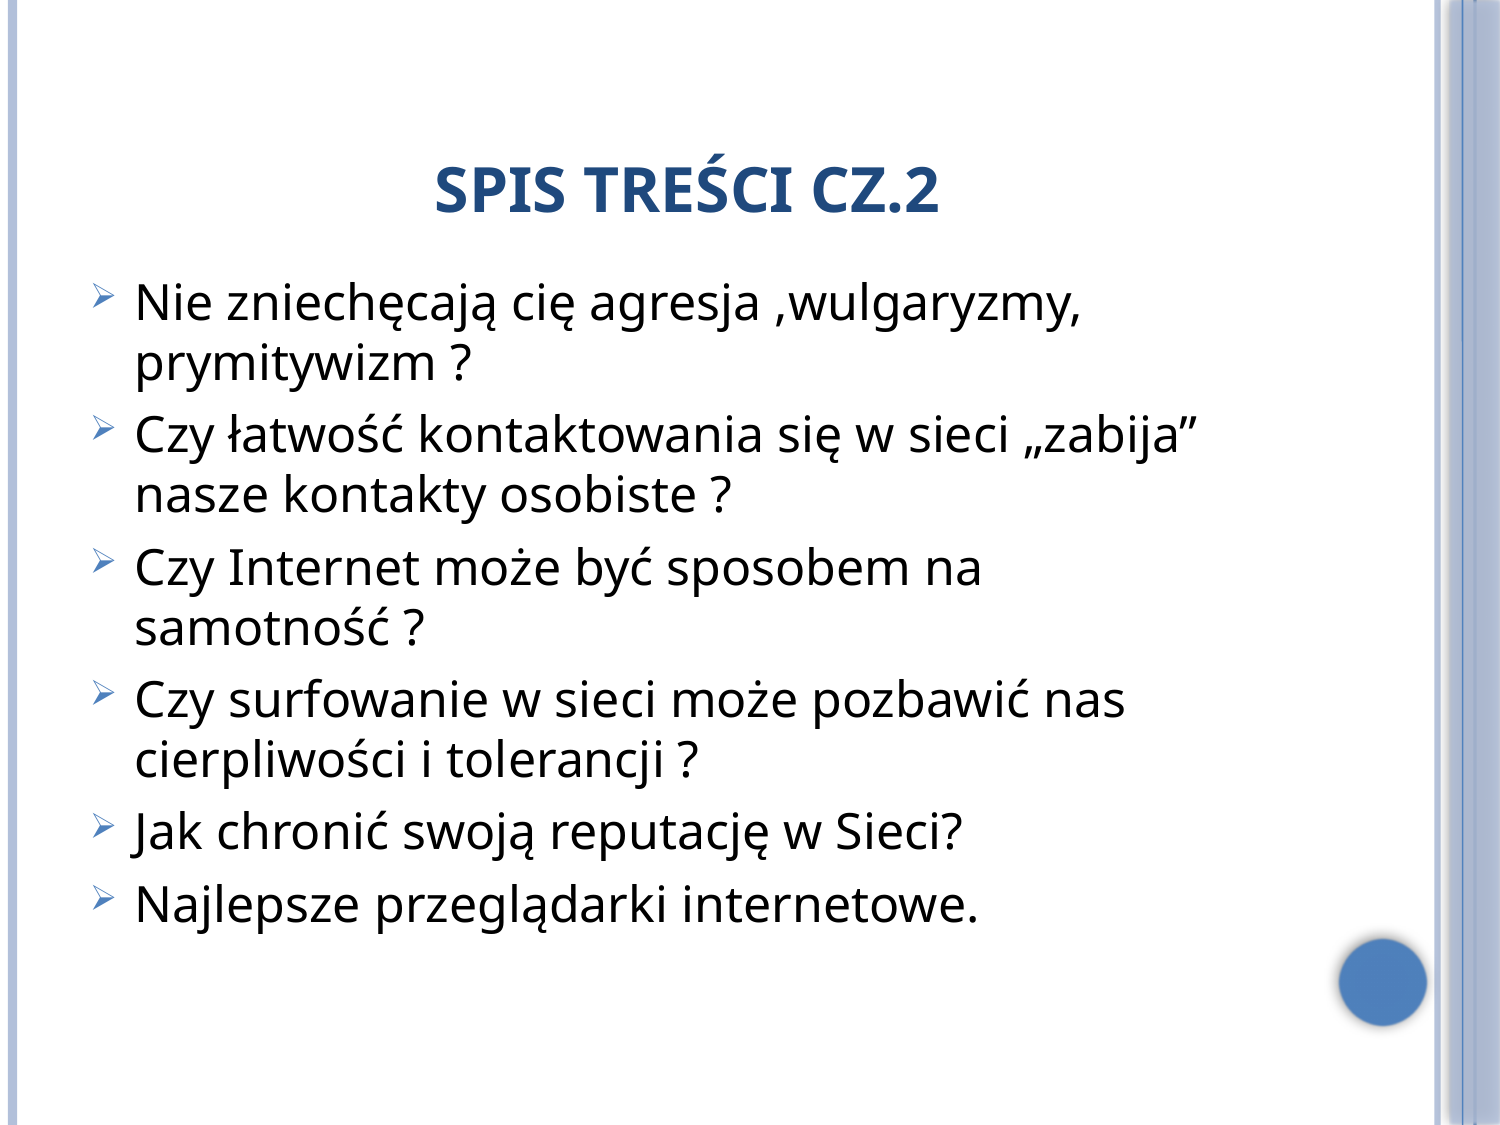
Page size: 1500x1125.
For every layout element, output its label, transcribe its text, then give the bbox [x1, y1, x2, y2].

list Nie zniechęcają cię agresja ,wulgaryzmy, prymitywizm ? Czy łatwość kontaktowania się w sieci „zabija” nasze kontakty osobiste ? Czy Internet może być sposobem na samotność ? Czy surfowanie w sieci może pozbawić nas cierpliwości i tolerancji ? Jak chronić swoją reputację w Sieci? Najlepsze przeglądarki internetowe. [75, 262, 1300, 1062]
title Spis Treści cz.2 [75, 45, 1300, 233]
